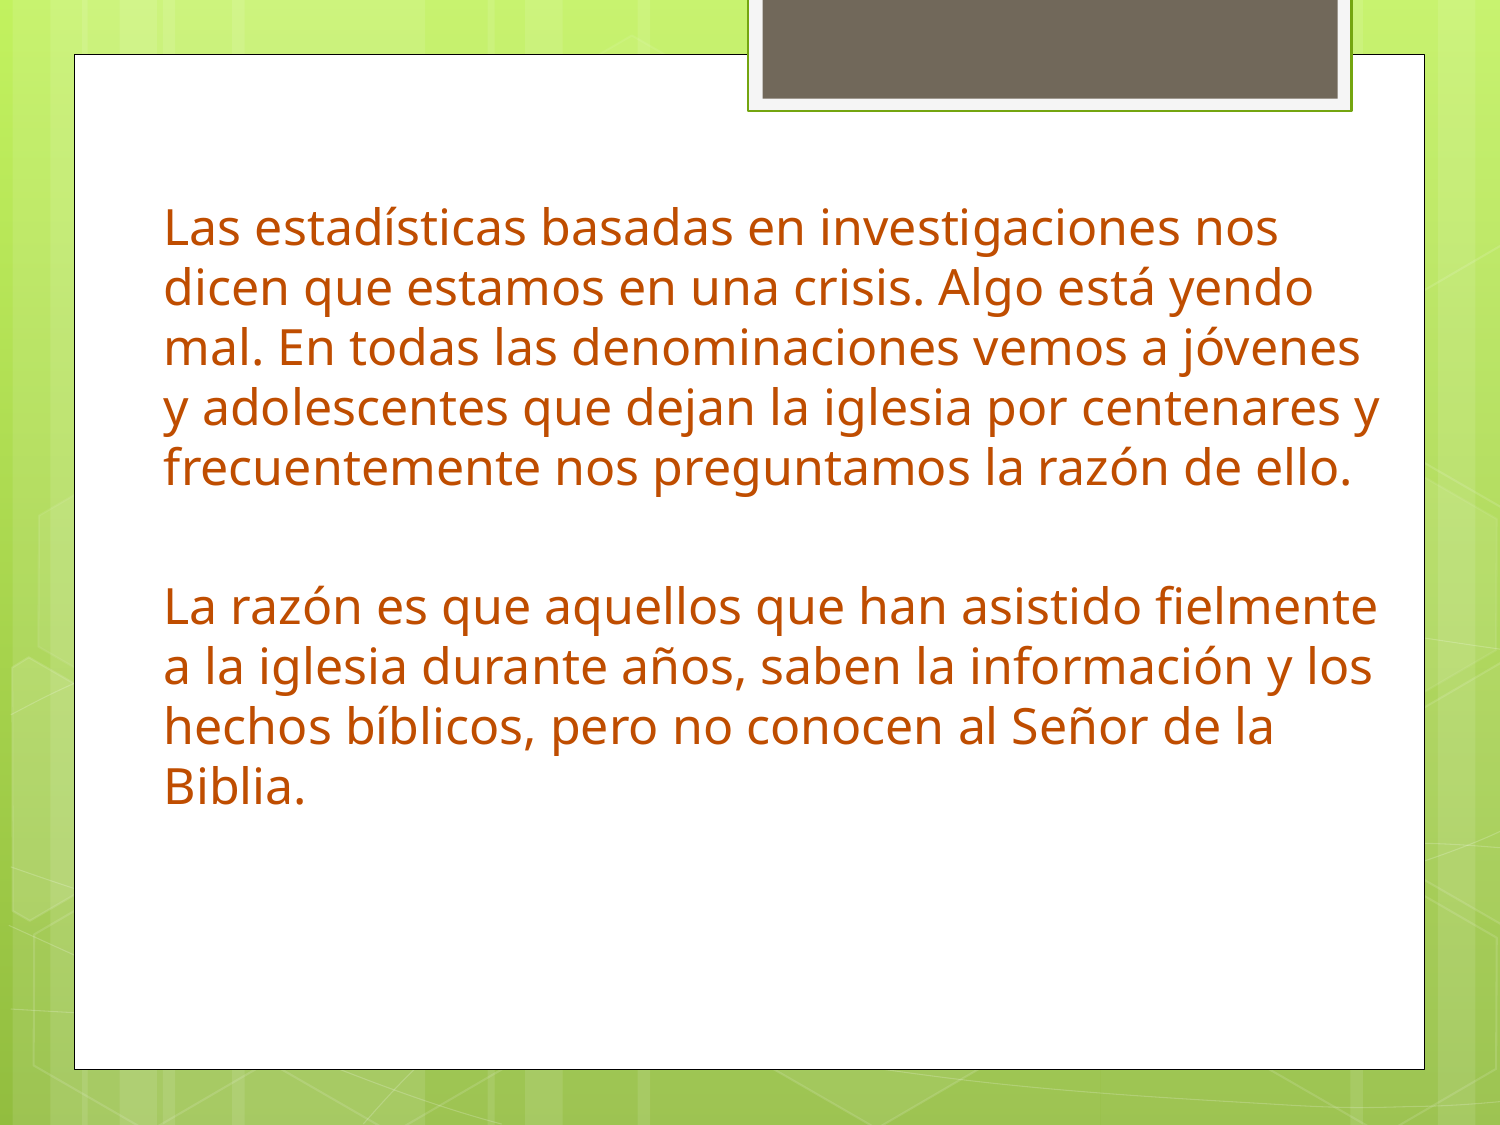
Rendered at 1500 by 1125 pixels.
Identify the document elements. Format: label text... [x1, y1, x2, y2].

list Las estadísticas basadas en investigaciones nos dicen que estamos en una crisis. Algo está yendo mal. En todas las denominaciones vemos a jóvenes y adolescentes que dejan la iglesia por centenares y frecuentemente nos preguntamos la razón de ello. La razón es que aquellos que han asistido fielmente a la iglesia durante años, saben la información y los hechos bíblicos, pero no conocen al Señor de la Biblia. [137, 187, 1400, 1050]
